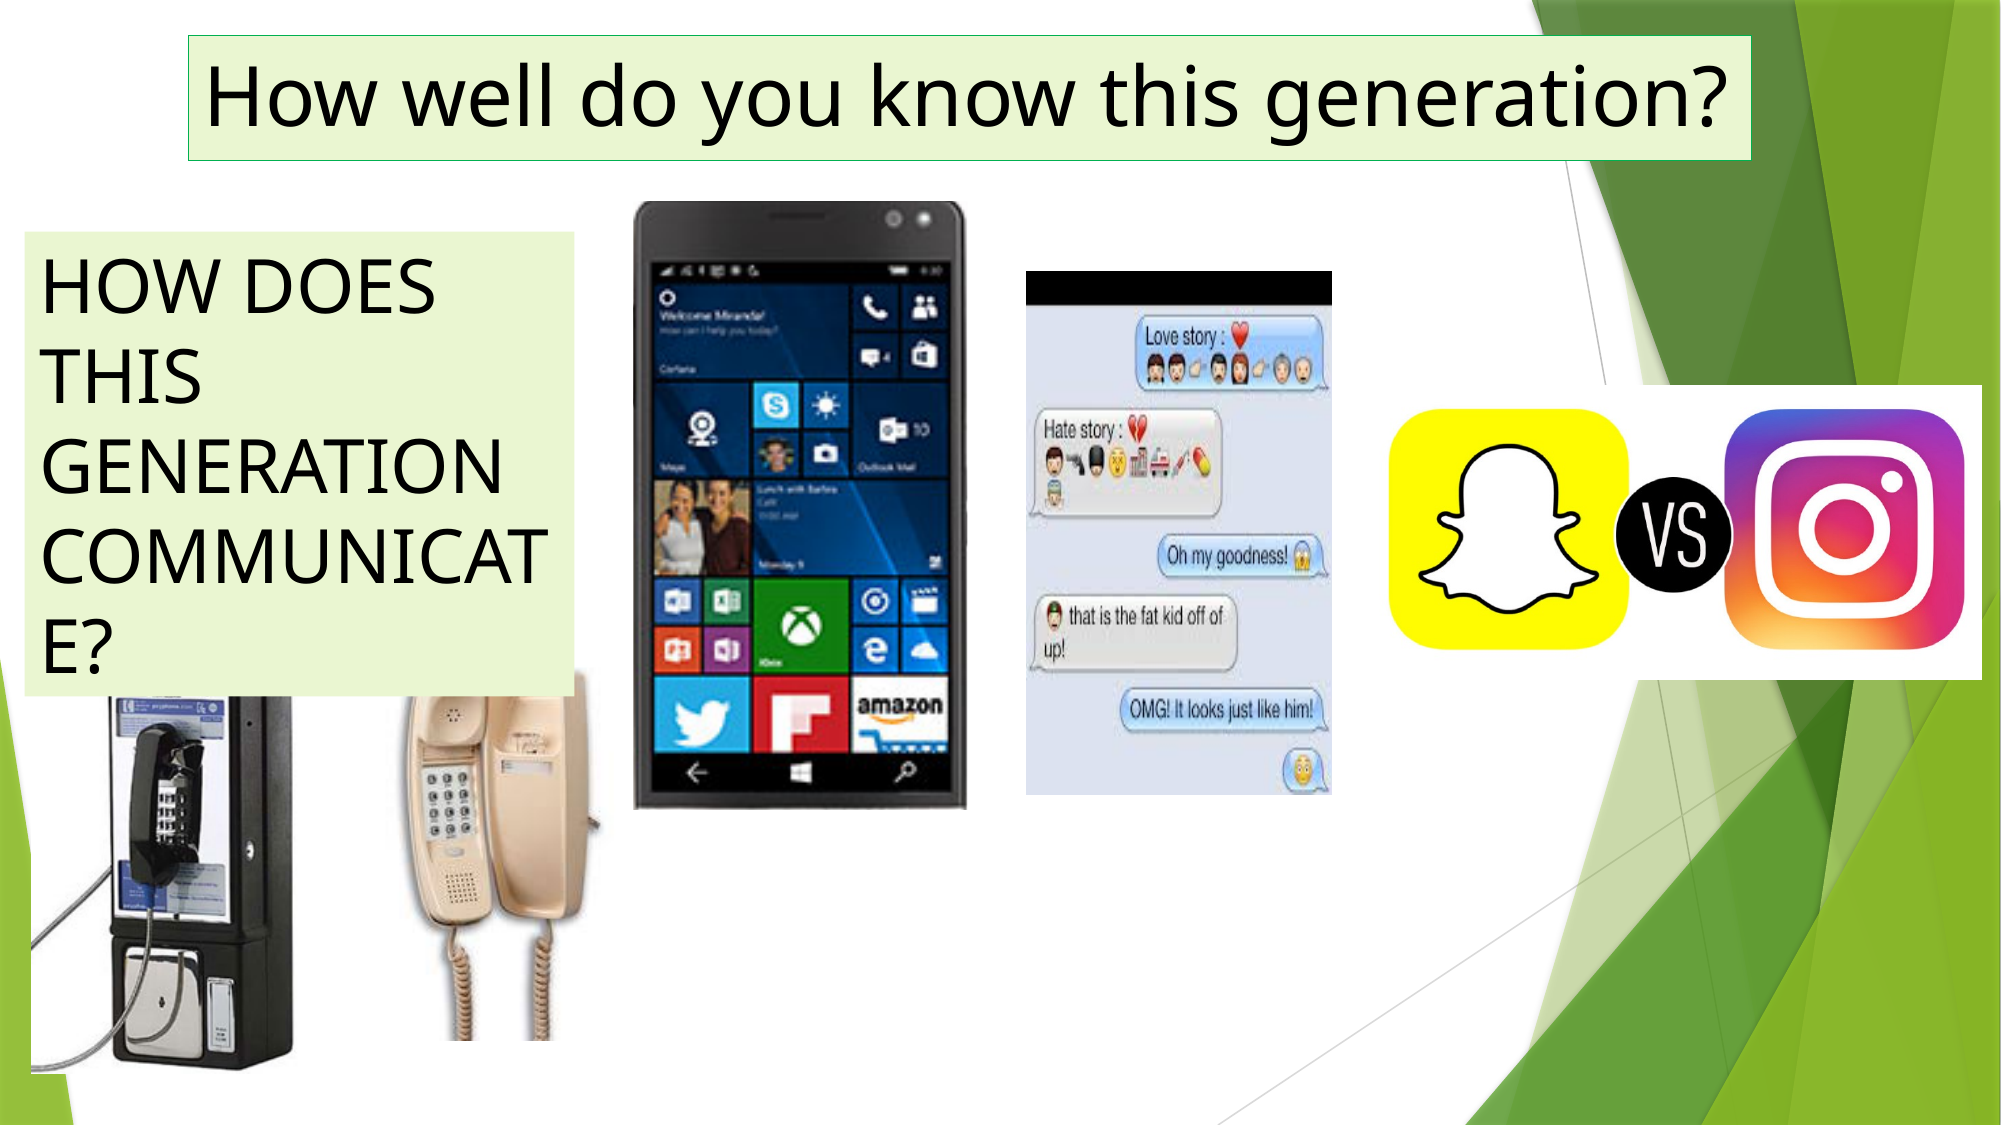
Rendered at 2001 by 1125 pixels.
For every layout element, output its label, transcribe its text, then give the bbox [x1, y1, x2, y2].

picture [30, 639, 319, 1075]
picture [1025, 270, 1332, 795]
text_box How well do you know this generation? [188, 35, 1752, 161]
picture [372, 639, 624, 1042]
picture [1368, 385, 1982, 680]
picture [632, 200, 968, 810]
text_box HOW DOES THIS GENERATION COMMUNICATE? [24, 231, 575, 697]
